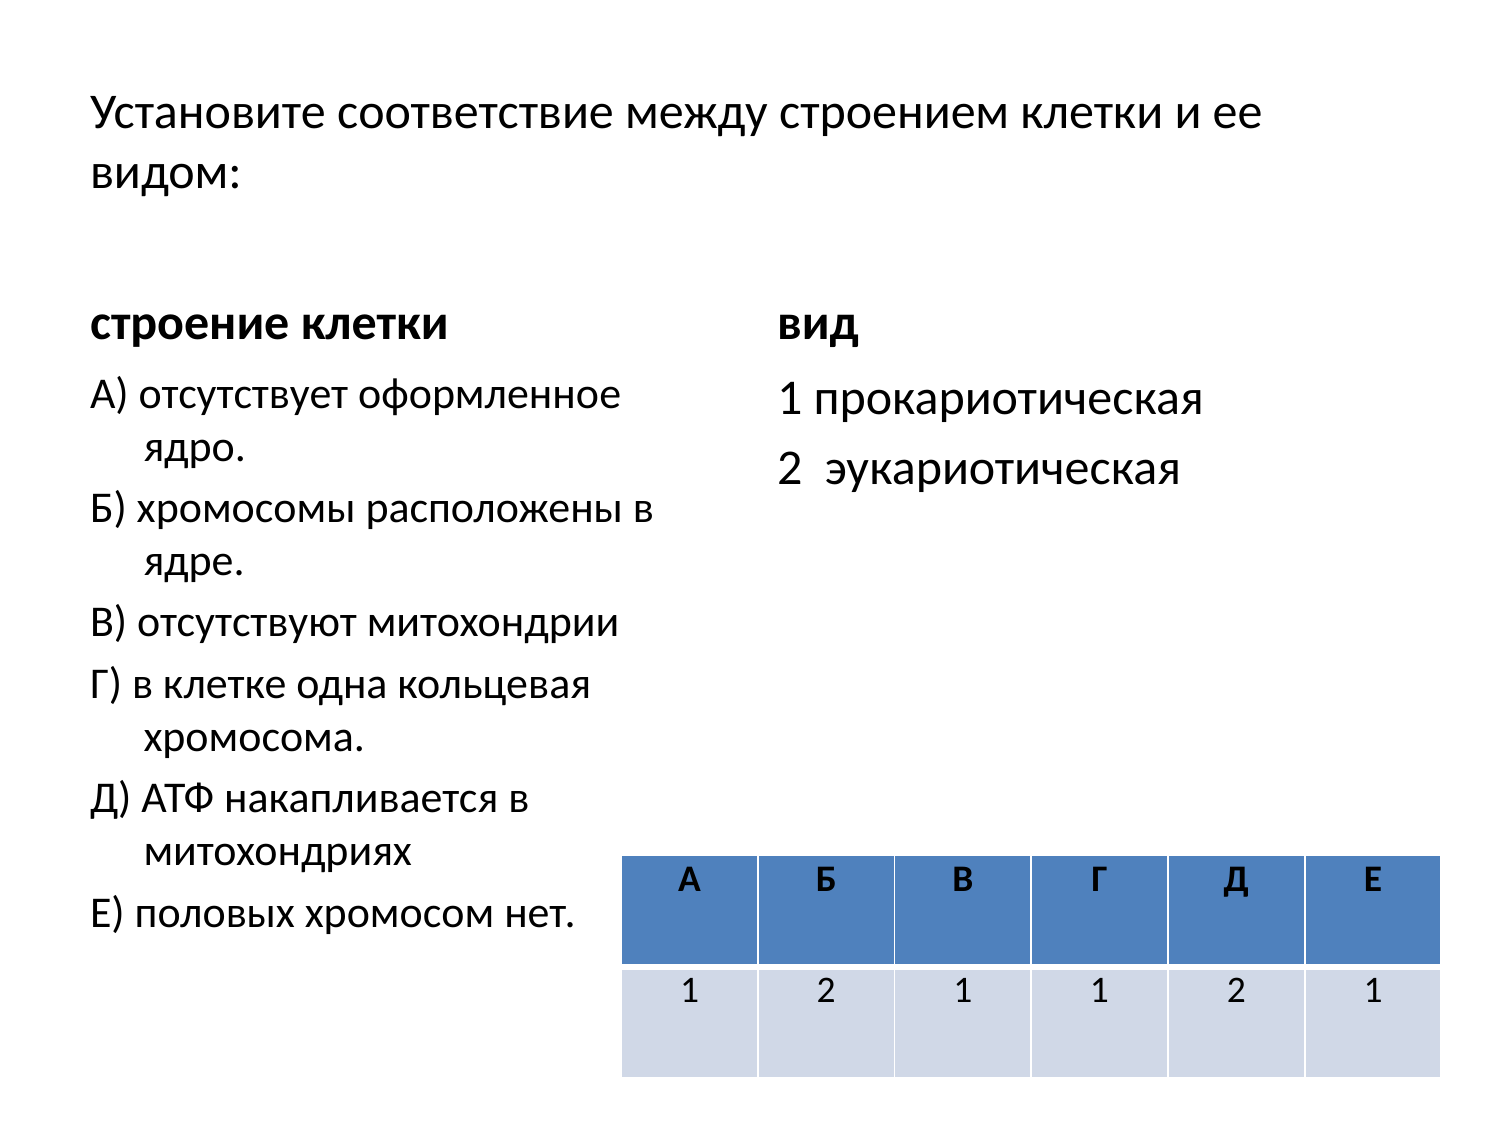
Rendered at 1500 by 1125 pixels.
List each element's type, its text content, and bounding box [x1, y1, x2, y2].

table_cell 2 [759, 970, 894, 1077]
table_cell 2 [1169, 970, 1304, 1077]
list вид [761, 251, 1425, 356]
table_cell 1 [622, 970, 757, 1077]
table_header Е [1306, 856, 1440, 964]
list 1 прокариотическая 2 эукариотическая [761, 356, 1425, 855]
table_cell 1 [1032, 970, 1167, 1077]
list А) отсутствует оформленное ядро. Б) хромосомы расположены в ядре. В) отсутствуют митохондрии Г) в клетке одна кольцевая хромосома. Д) АТФ накапливается в митохондриях Е) половых хромосом нет. [75, 356, 738, 1005]
table_cell 1 [895, 970, 1030, 1077]
table_header Б [759, 856, 894, 964]
table_header Д [1169, 856, 1304, 964]
table_cell 1 [1306, 970, 1440, 1077]
table_header В [895, 856, 1030, 964]
list строение клетки [75, 251, 738, 356]
table_header Г [1032, 856, 1167, 964]
table_header А [622, 856, 757, 964]
title Установите соответствие между строением клетки и ее видом: [75, 45, 1425, 233]
